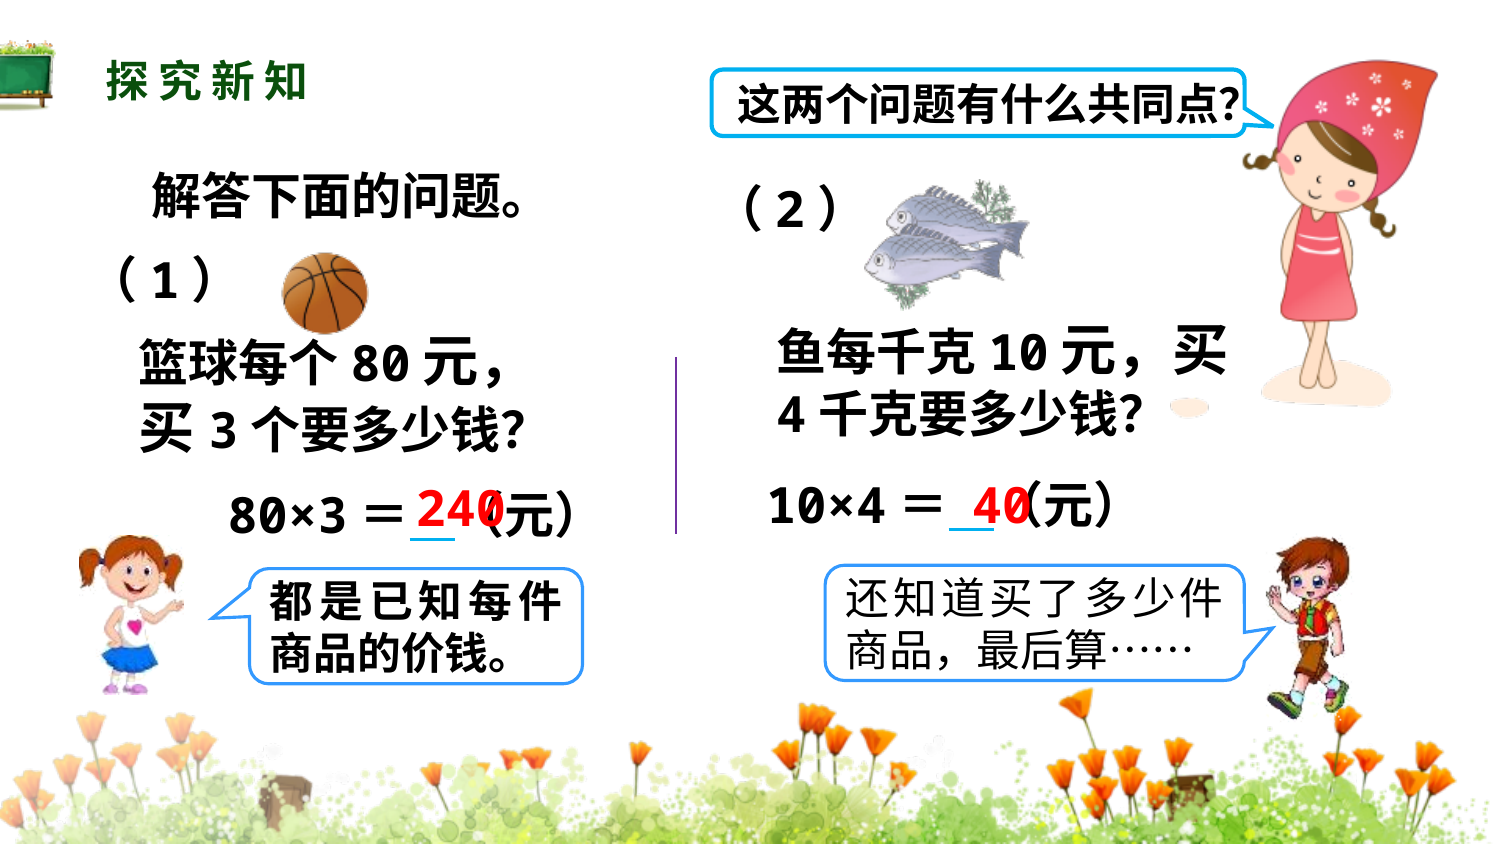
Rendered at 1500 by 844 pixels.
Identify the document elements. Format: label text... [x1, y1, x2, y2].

text_box 240 [404, 470, 518, 535]
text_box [825, 521, 1376, 724]
picture [0, 28, 56, 122]
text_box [86, 240, 578, 469]
text_box 10×4＝ （元） [755, 468, 960, 540]
text_box 探究新知 [93, 47, 434, 112]
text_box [711, 170, 1270, 451]
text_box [79, 535, 583, 695]
text_box 80×3＝ （元） [216, 478, 404, 535]
text_box 解答下面的问题。 [140, 158, 616, 230]
picture [1133, 72, 1261, 133]
picture [0, 680, 1500, 844]
text_box 80×3＝ （元） [518, 478, 636, 550]
text_box 这两个问题有什么共同点？ [711, 69, 1133, 136]
picture [1133, 48, 1500, 447]
text_box 10×4＝ （元） [1058, 468, 1166, 521]
text_box 40 [960, 468, 1058, 521]
